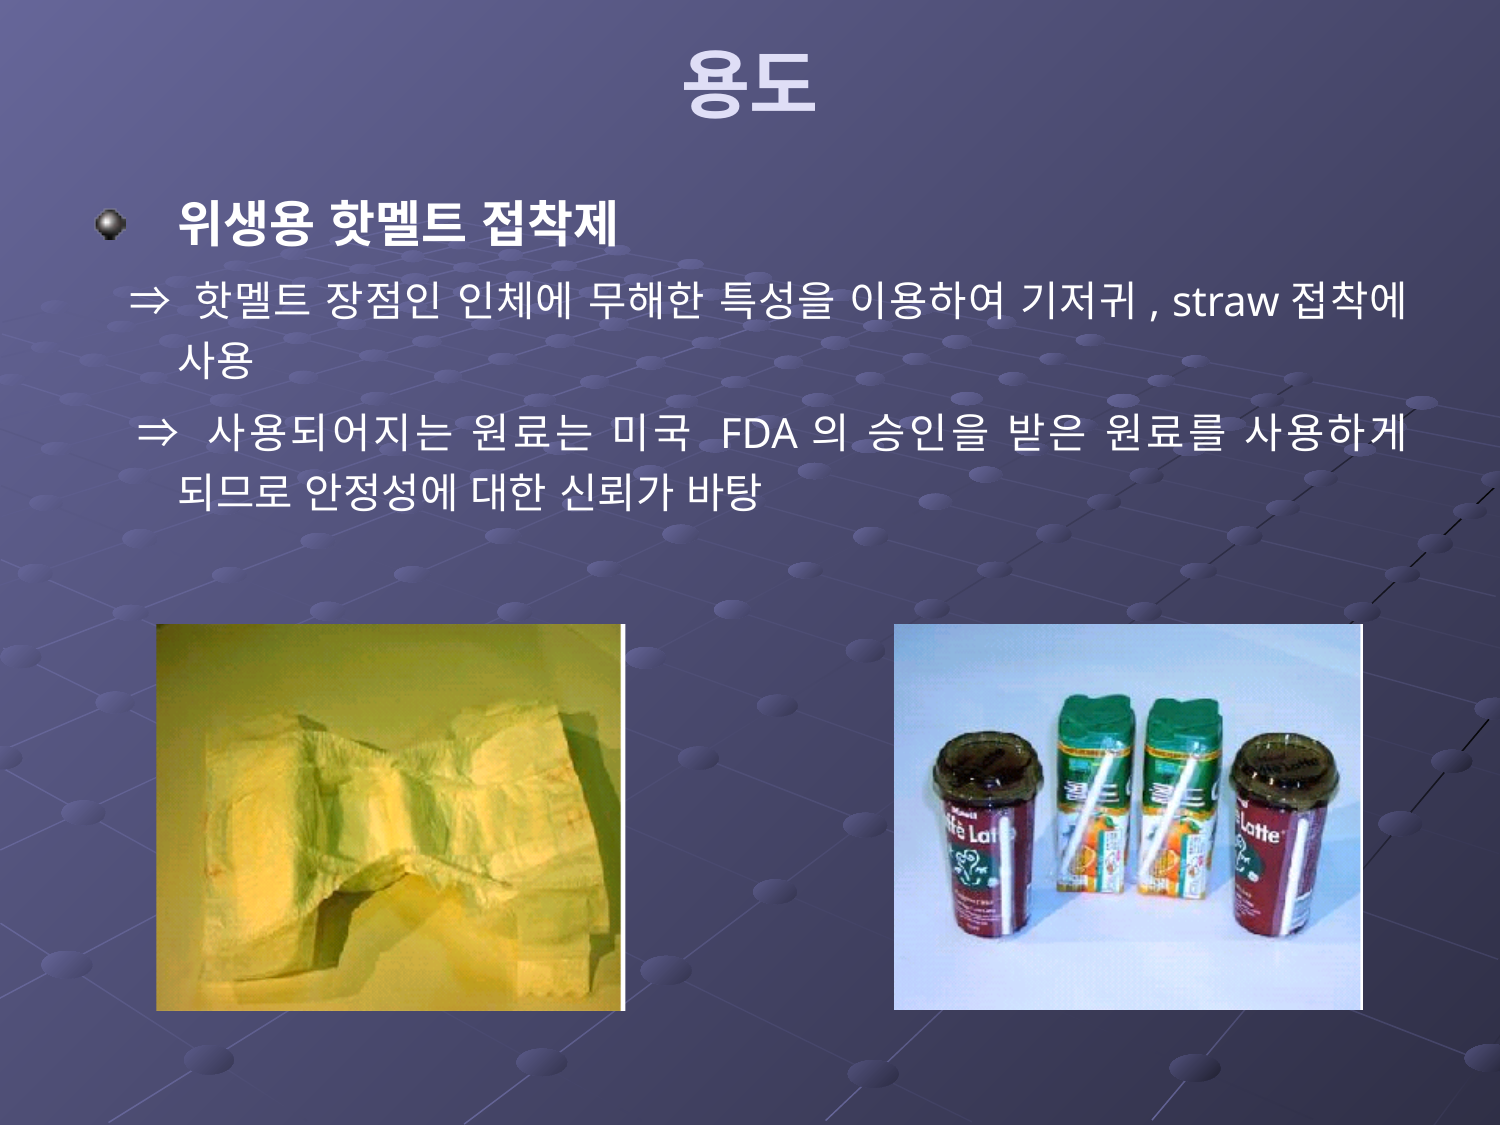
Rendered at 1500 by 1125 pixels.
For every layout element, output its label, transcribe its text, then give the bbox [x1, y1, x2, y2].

picture [90, 204, 126, 240]
picture [156, 624, 627, 1013]
title 용도 [74, 18, 1426, 147]
list 위생용 핫멜트 접착제 ⇒ 핫멜트 장점인 인체에 무해한 특성을 이용하여 기저귀, straw접착에 사용 ⇒ 사용되어지는 원료는 미국 FDA의 승인을 받은 원료를 사용하게 되므로 안정성에 대한 신뢰가 바탕 [74, 172, 1424, 587]
picture [893, 624, 1365, 1012]
